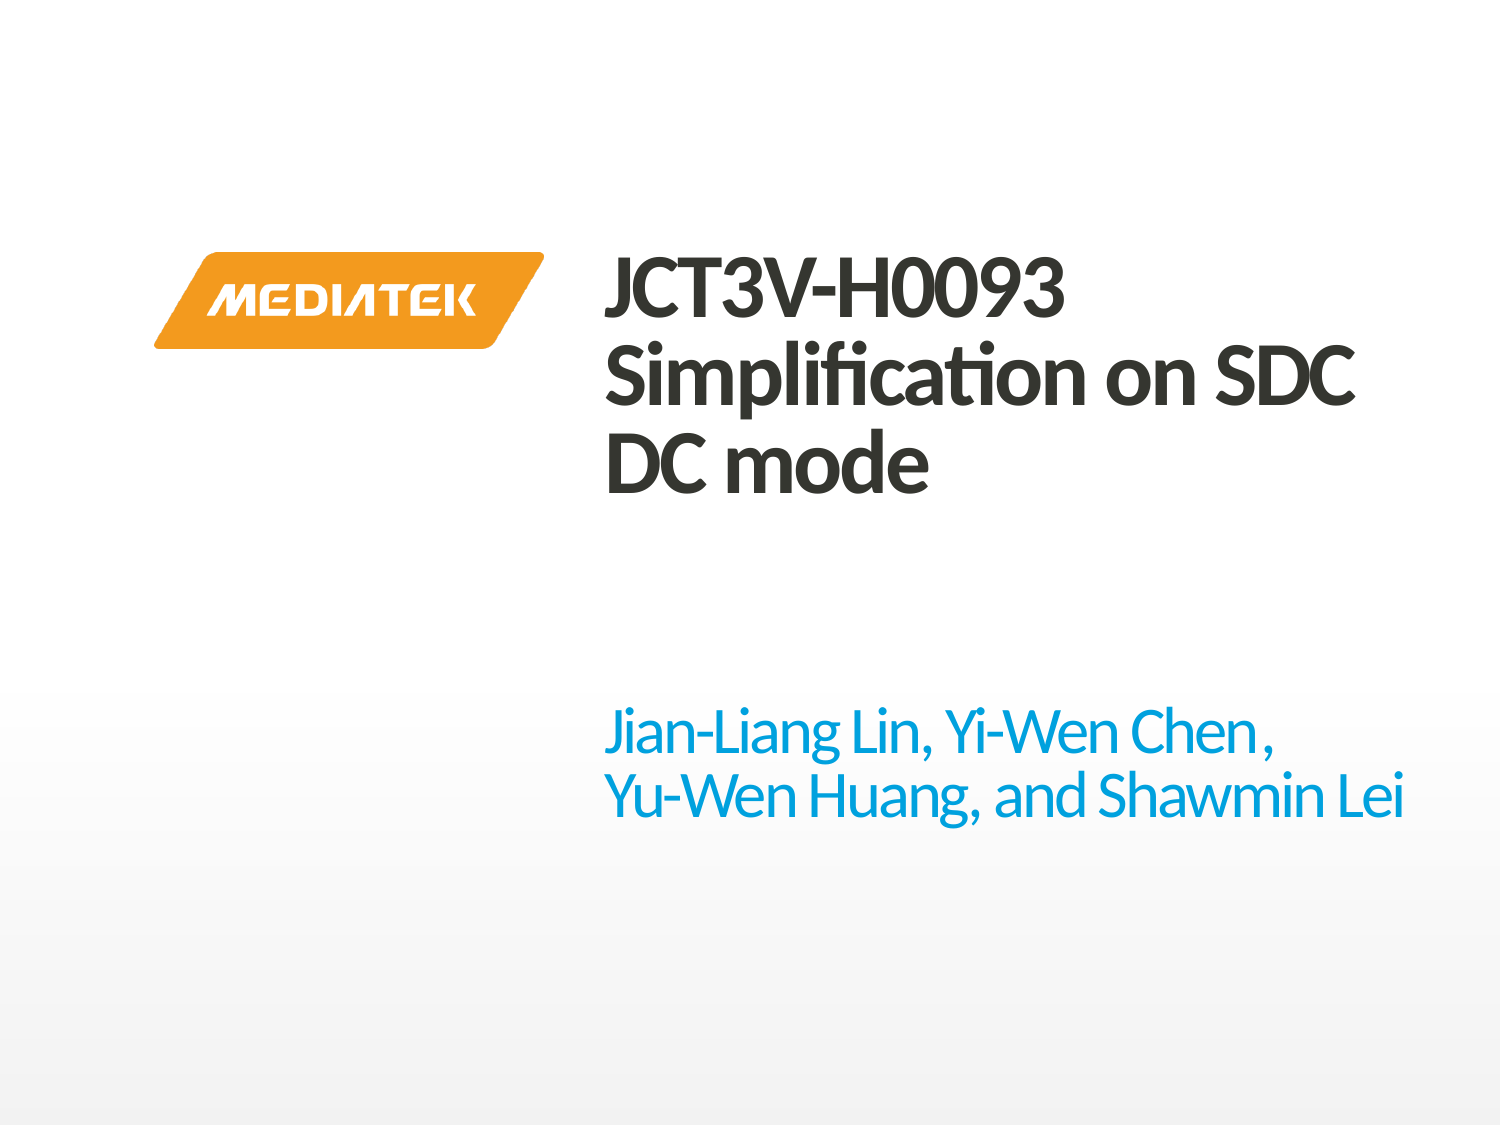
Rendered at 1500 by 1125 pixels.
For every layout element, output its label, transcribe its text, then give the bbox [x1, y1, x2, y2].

subtitle Jian-Liang Lin, Yi-Wen Chen, Yu-Wen Huang, and Shawmin Lei [589, 695, 1425, 1077]
title JCT3V-H0093 Simplification on SDC DC mode [589, 239, 1425, 695]
picture [154, 252, 544, 349]
